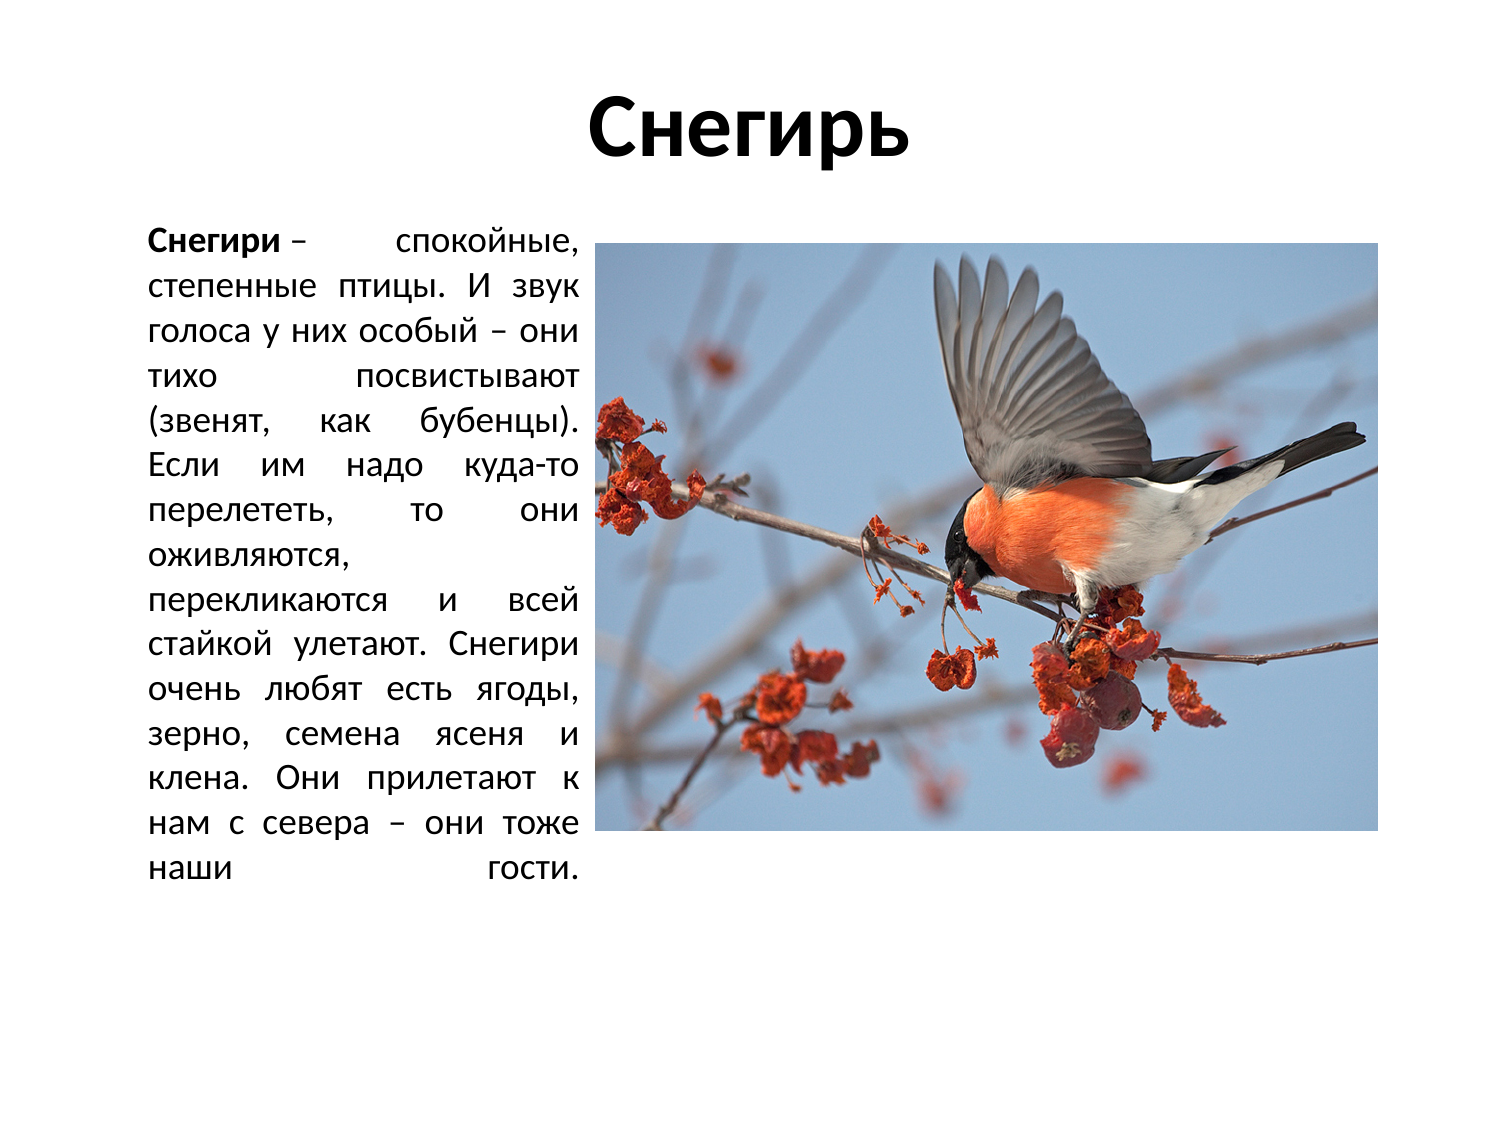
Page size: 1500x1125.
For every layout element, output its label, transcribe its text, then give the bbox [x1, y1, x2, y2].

title Снегирь [75, 54, 1425, 185]
picture [594, 243, 1378, 831]
list Снегири – спокойные, степенные птицы. И звук голоса у них особый – они тихо посвистывают (звенят, как бубенцы). Если им надо куда-то перелететь, то они оживляются, перекликаются и всей стайкой улетают. Снегири очень любят есть ягоды, зерно, семена ясеня и клена. Они прилетают к нам с севера – они тоже наши гости. [132, 208, 596, 994]
